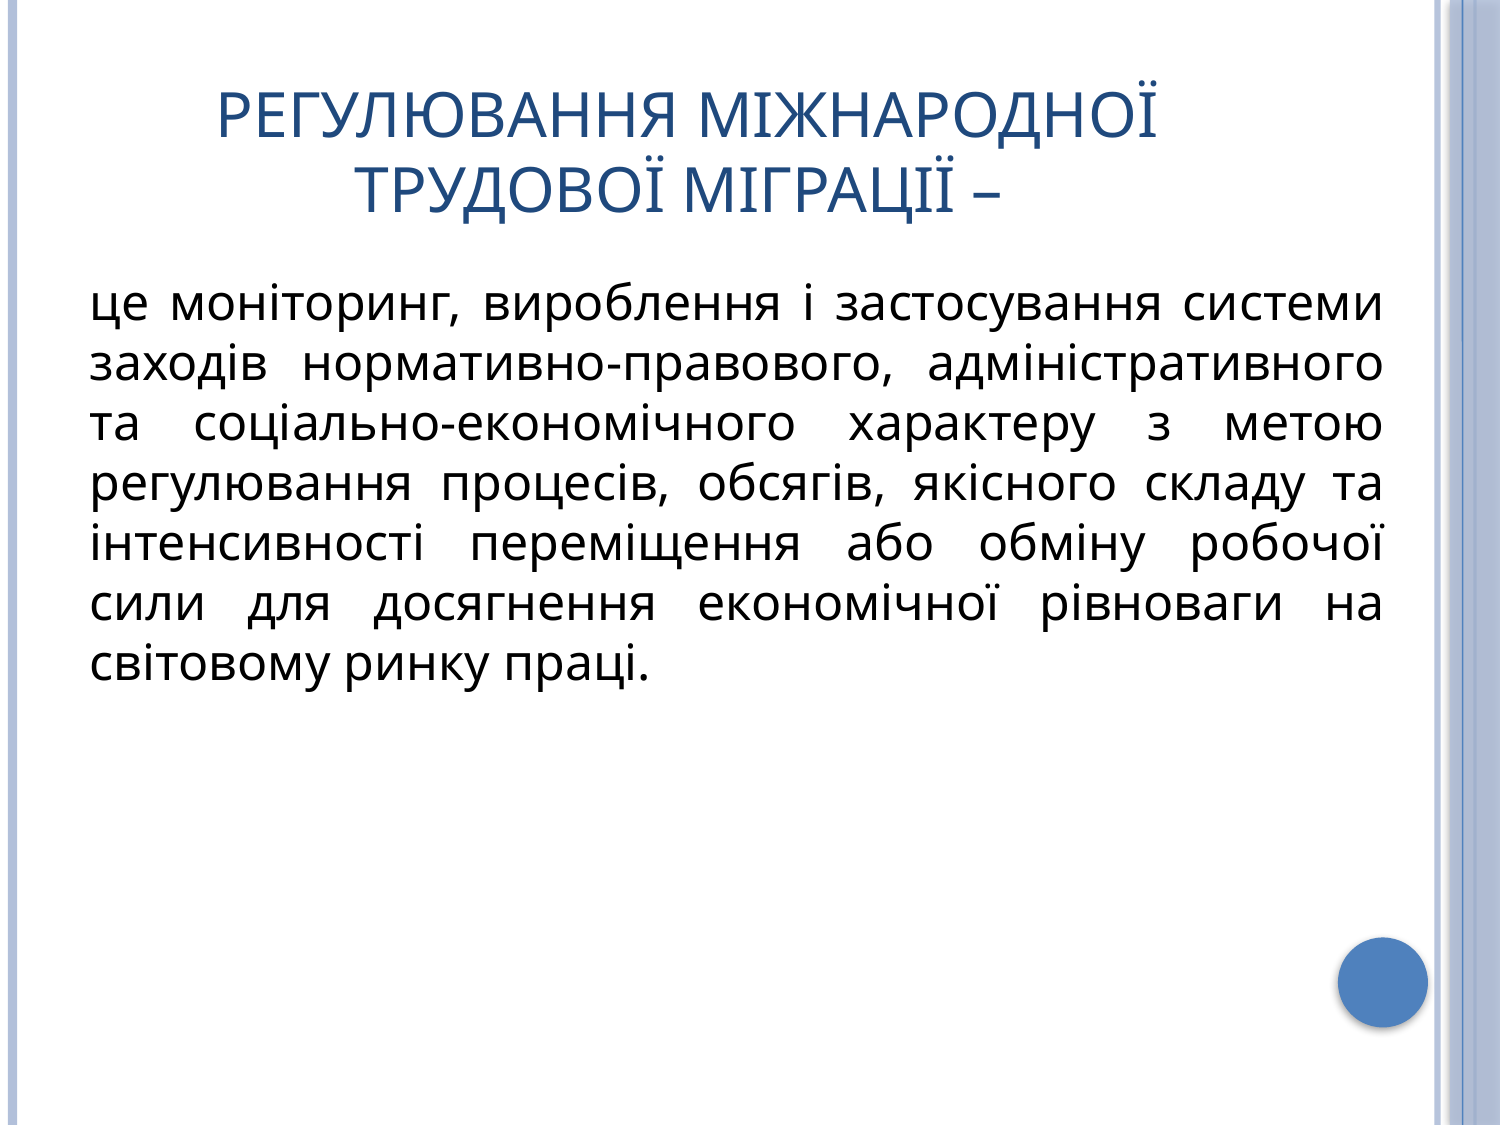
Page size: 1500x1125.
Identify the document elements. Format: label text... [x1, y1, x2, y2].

title Регулювання міжнародної трудової міграції – [75, 45, 1300, 233]
list це моніторинг, вироблення і застосування системи заходів нормативно-правового, адміністративного та соціально-економічного характеру з метою регулювання процесів, обсягів, якісного складу та інтенсивності переміщення або обміну робочої сили для досягнення економічної рівноваги на світовому ринку праці. [75, 262, 1400, 1062]
